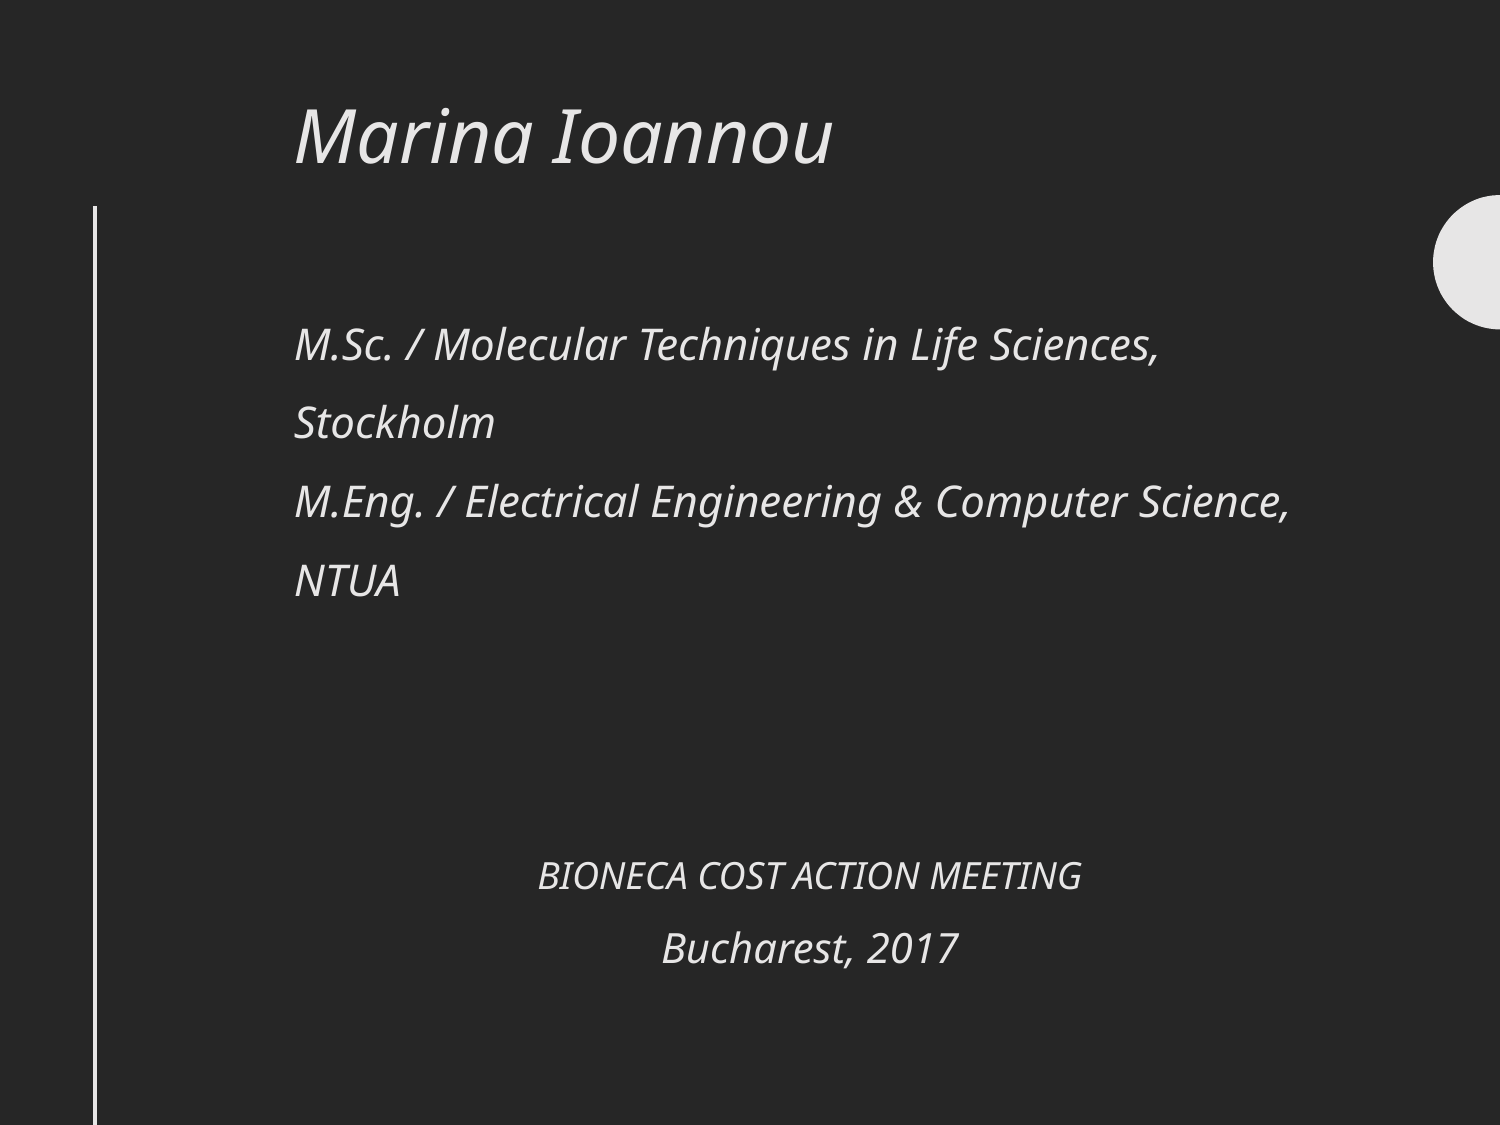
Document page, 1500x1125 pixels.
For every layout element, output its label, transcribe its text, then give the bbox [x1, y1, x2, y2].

title Marina Ioannou [278, 95, 924, 215]
subtitle M.Sc. / Molecular Techniques in Life Sciences, Stockholm M.Eng. / Electrical Engineering & Computer Science, NTUA BIONECA COST ACTION MEETING Bucharest, 2017 [278, 282, 1342, 820]
